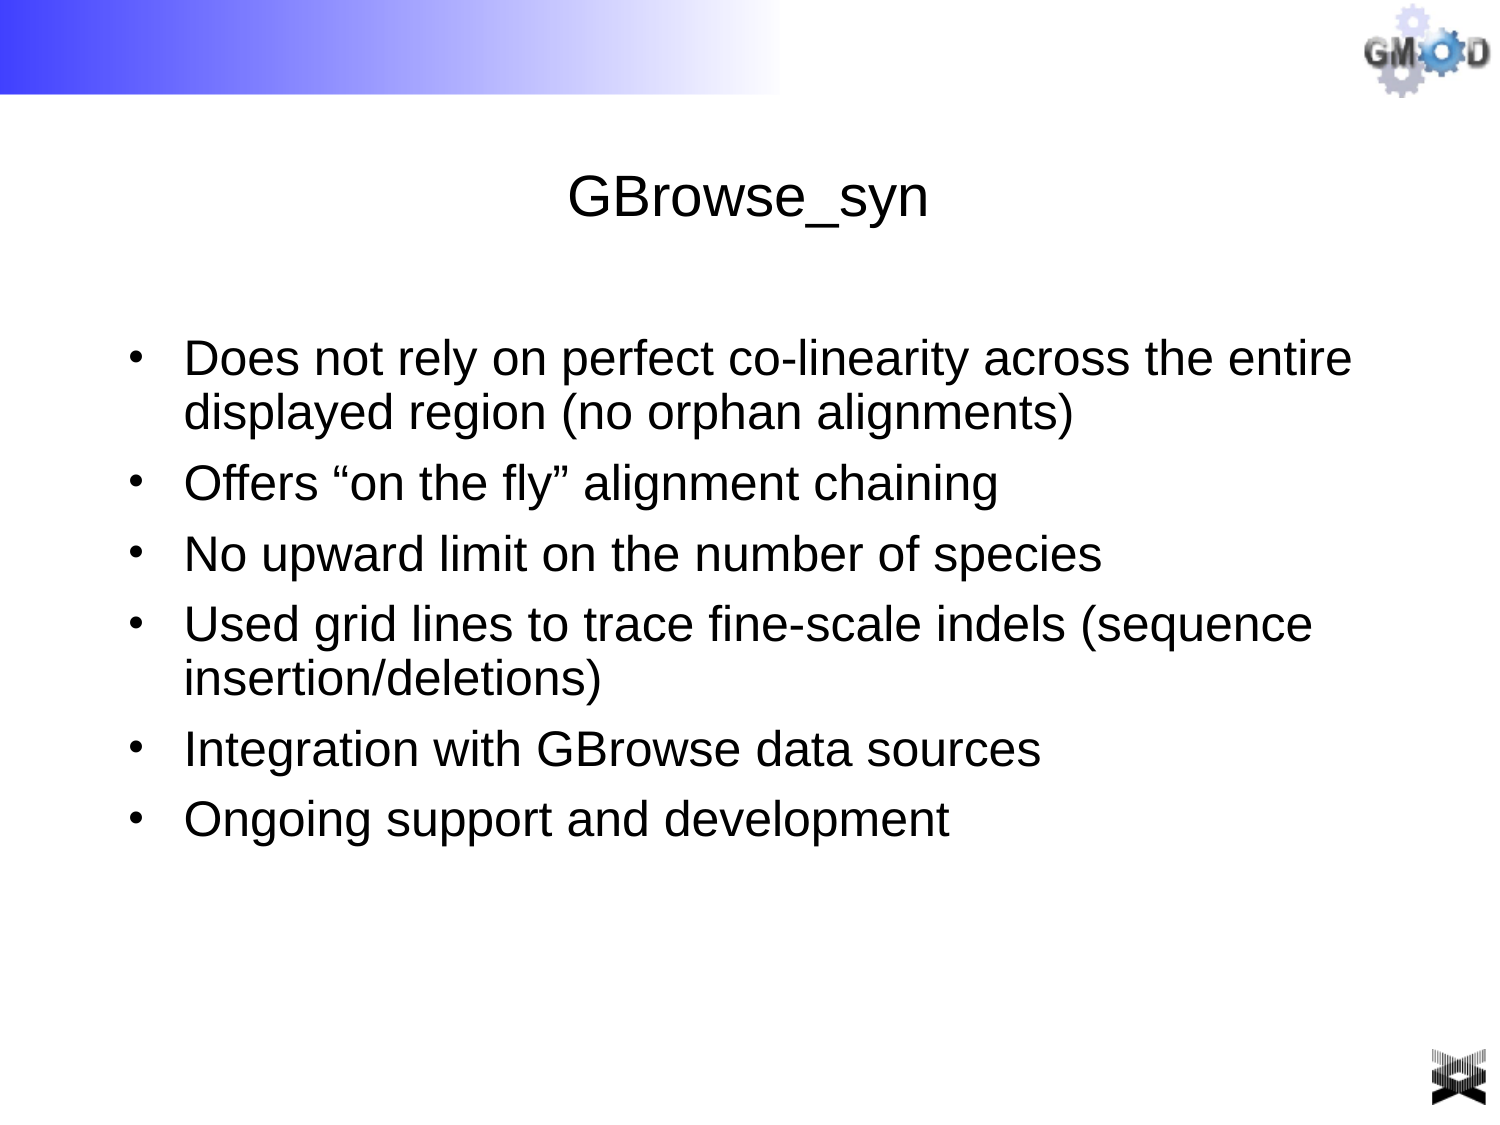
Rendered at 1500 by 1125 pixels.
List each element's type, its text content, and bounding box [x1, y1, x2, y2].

picture [1431, 1049, 1487, 1105]
title GBrowse_syn [112, 75, 1386, 312]
list Does not rely on perfect co-linearity across the entire displayed region (no orphan alignments) Offers “on the fly” alignment chaining No upward limit on the number of species Used grid lines to trace fine-scale indels (sequence insertion/deletions) Integration with GBrowse data sources Ongoing support and development [112, 324, 1386, 999]
